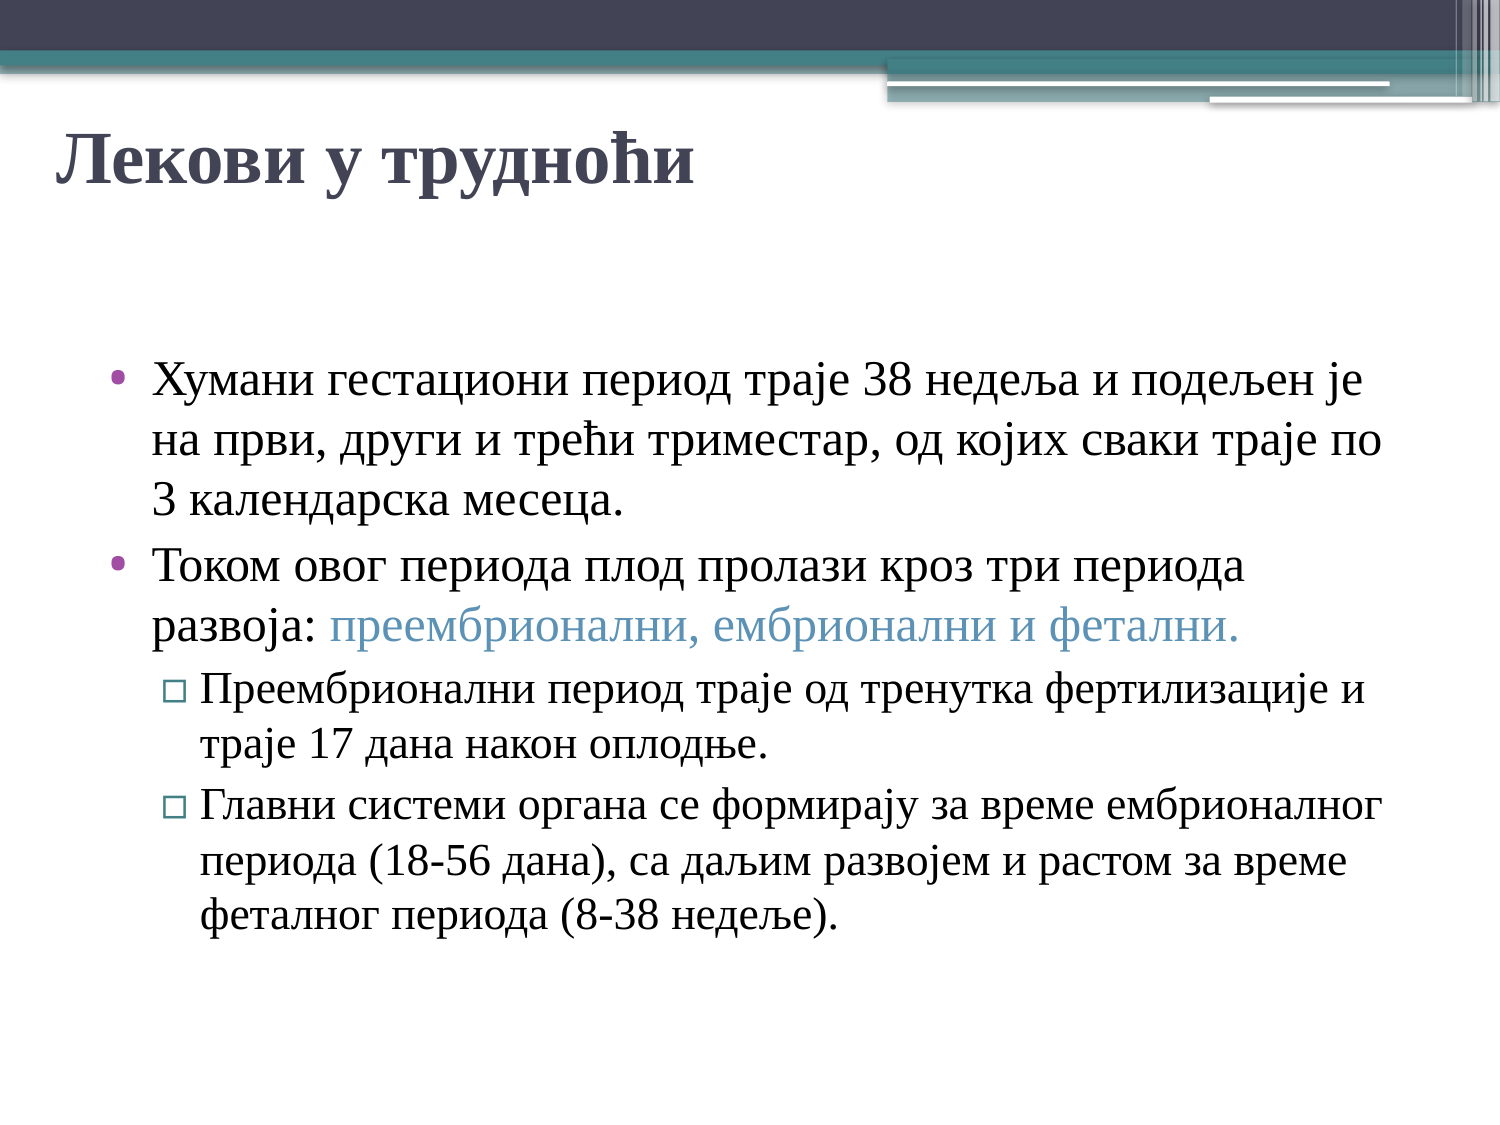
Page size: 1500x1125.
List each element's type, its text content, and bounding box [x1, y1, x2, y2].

title Лекови у трудноћи [40, 66, 1392, 242]
list Хумани гестациони период траје 38 недеља и подељен је на први, други и трећи триместар, од којих сваки траје по 3 календарска месеца. Током овог периода плод пролази кроз три периода развоја: преембрионални, ембрионални и фетални. Преембрионални период траје од тренутка фертилизације и траје 17 дана након оплодње. Главни системи органа се формирају за време ембрионалног периода (18-56 дана), са даљим развојем и растом за време феталног периода (8-38 недеље). [76, 337, 1427, 1048]
